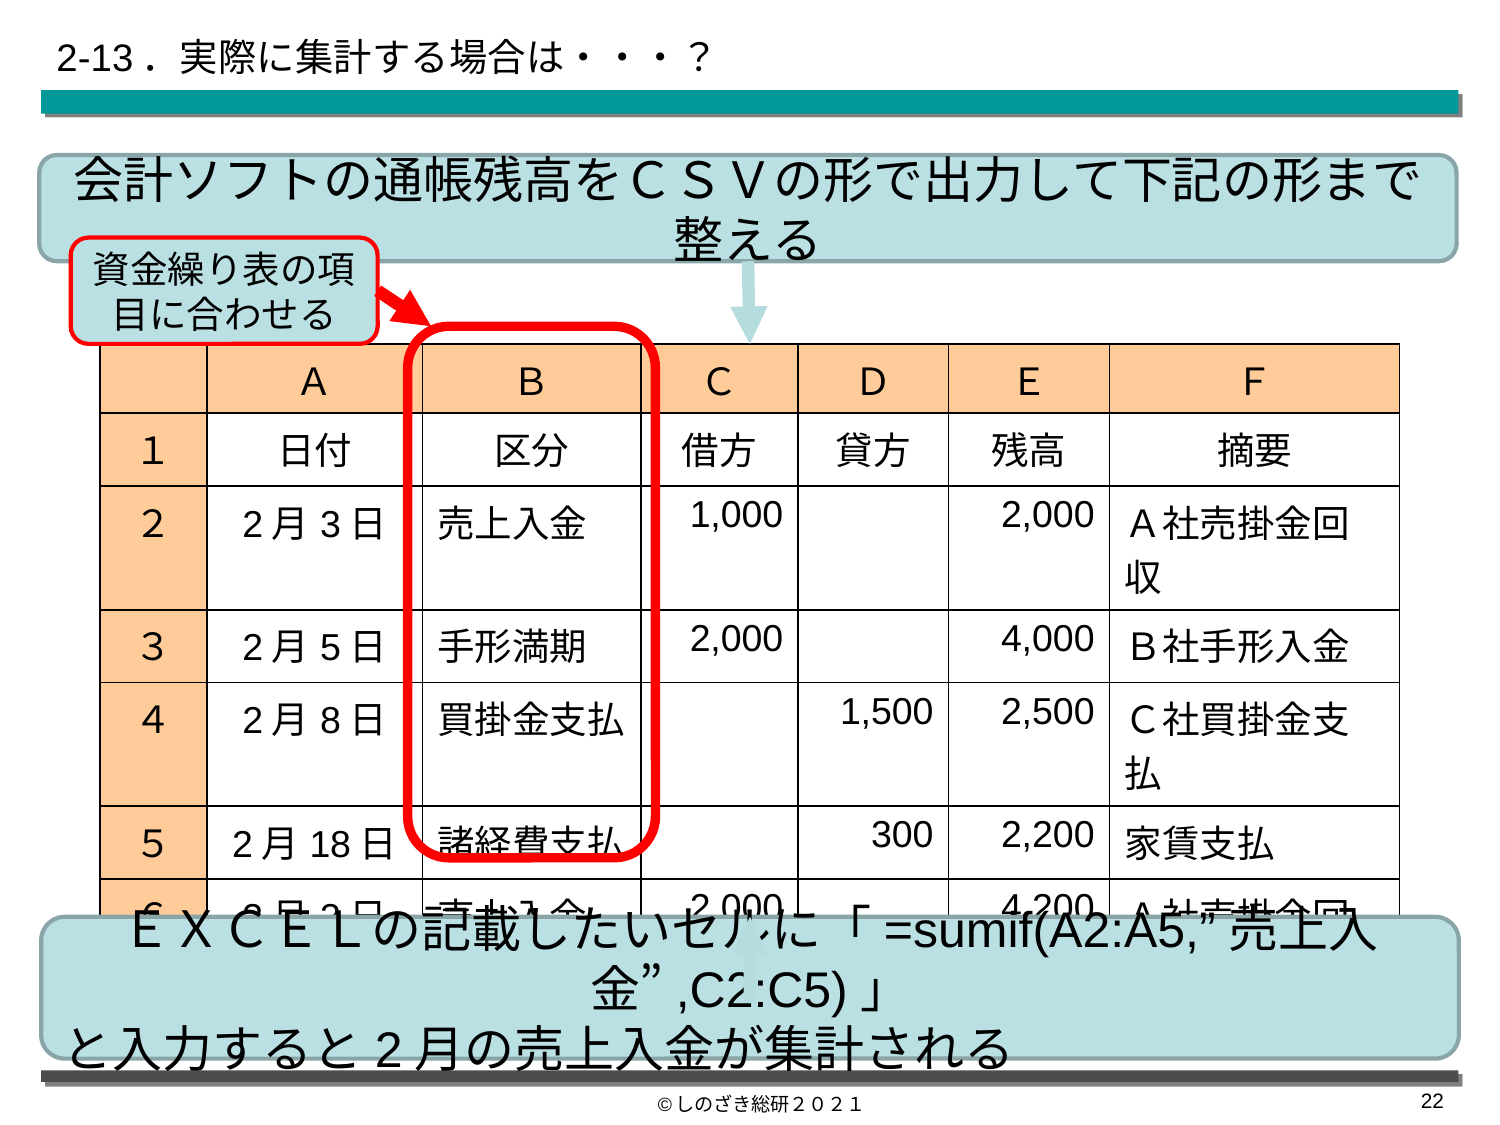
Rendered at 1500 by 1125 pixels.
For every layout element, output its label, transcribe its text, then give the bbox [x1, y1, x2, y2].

table_cell 2,000 [949, 487, 1109, 609]
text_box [747, 261, 751, 345]
table_cell 日付 [208, 414, 405, 485]
table_cell ３ [101, 611, 206, 682]
table_cell Ｃ社買掛金支払 [1110, 683, 1399, 805]
table_cell 3月3日 [208, 880, 422, 914]
text_box ＥＸＣＥＬの記載したいセルに「=sumif(A2:A5,”売上入金”,C2:C5)」 と入力すると2月の売上入金が集計される [39, 914, 1461, 1061]
title 2-13．実際に集計する場合は・・・？ [41, 19, 1459, 91]
table_cell [799, 880, 948, 914]
table_cell 摘要 [1110, 414, 1399, 485]
table_cell ５ [101, 807, 206, 878]
table_cell 2,000 [754, 880, 797, 914]
table_cell [642, 807, 797, 878]
table_cell 借方 [658, 414, 797, 485]
table_cell 2,500 [949, 683, 1109, 805]
table_cell 2月3日 [208, 487, 405, 609]
table_cell ４ [101, 683, 206, 805]
slide_number 21 [1108, 1082, 1459, 1125]
table_cell 2,200 [949, 807, 1109, 878]
table_cell Ａ社売掛金回収 [1110, 487, 1399, 609]
text_box 会計ソフトの通帳残高をＣＳＶの形で出力して下記の形まで整える [37, 152, 1459, 264]
text_box 資金繰り表の項目に合わせる [68, 235, 380, 346]
table_cell [799, 611, 948, 682]
table_header Ｅ [949, 345, 1109, 412]
table_header Ａ [208, 345, 411, 412]
table_cell 諸経費支払 [423, 852, 640, 878]
table_cell 4,200 [949, 880, 1109, 914]
table_cell Ｂ社手形入金 [1110, 611, 1399, 682]
table_cell 4,000 [949, 611, 1109, 682]
table_header [101, 346, 206, 412]
table_cell [799, 487, 948, 609]
table_header Ｃ [652, 345, 797, 412]
table_cell 貸方 [799, 414, 948, 485]
table_cell 2月18日 [208, 807, 422, 878]
table_cell 2月5日 [208, 611, 405, 682]
table_cell [658, 683, 797, 805]
table_cell 家賃支払 [1110, 807, 1399, 878]
footer ©しのざき総研２０２１ [524, 1082, 1000, 1125]
table_cell 1,000 [658, 487, 797, 609]
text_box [377, 290, 432, 327]
table_cell 残高 [949, 414, 1109, 485]
table_cell 1,500 [799, 683, 948, 805]
table_cell 2,000 [658, 611, 797, 682]
table_cell 売上入金 [423, 880, 640, 914]
table_header Ｆ [1110, 345, 1399, 412]
table_cell Ａ社売掛金回収 [1110, 880, 1399, 914]
table_cell 300 [799, 807, 948, 878]
table_cell ６ [101, 880, 206, 914]
table_cell 2月8日 [208, 683, 405, 805]
table_cell ２ [101, 487, 206, 609]
table_cell 2,000 [642, 880, 745, 914]
text_box [405, 324, 658, 860]
table_header Ｄ [799, 345, 948, 412]
table_cell １ [101, 414, 206, 485]
